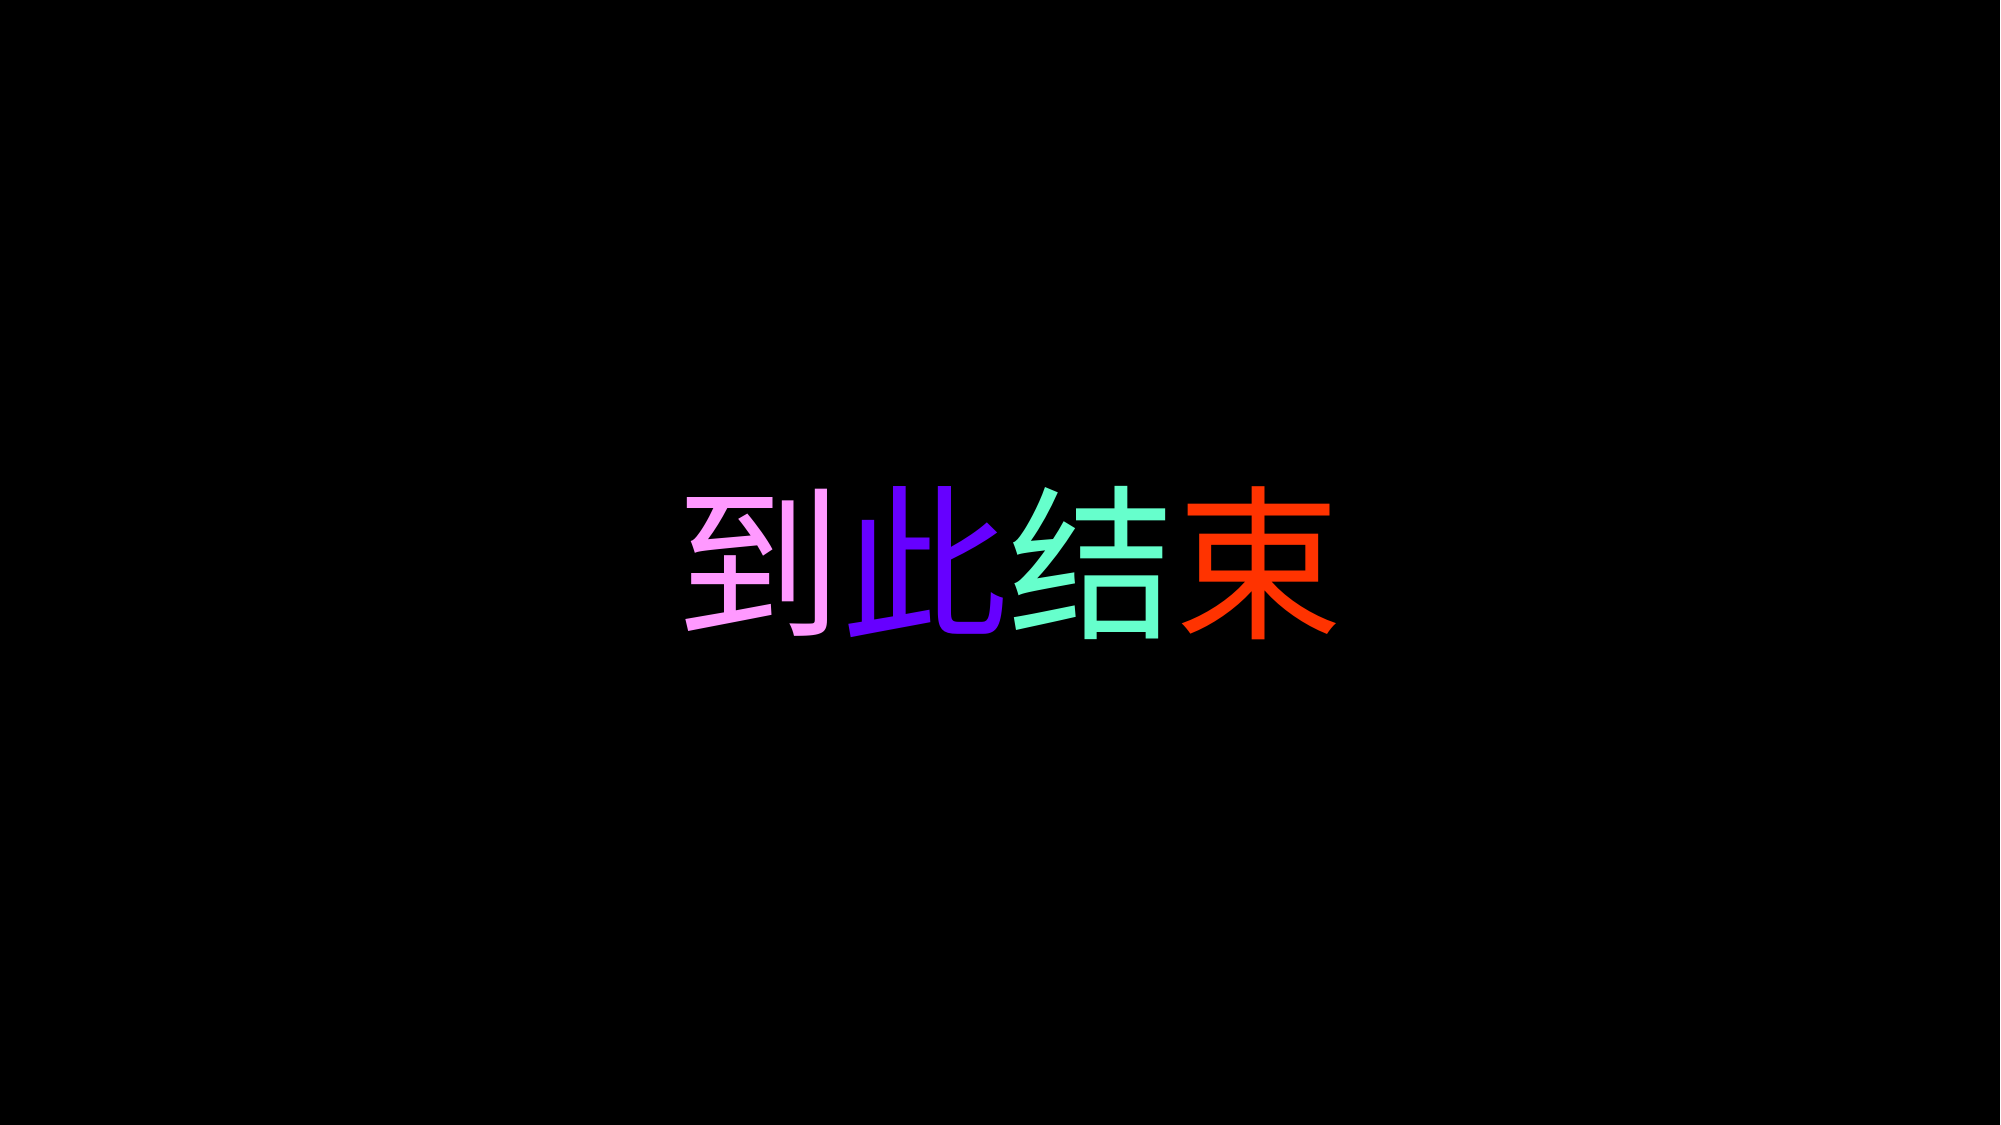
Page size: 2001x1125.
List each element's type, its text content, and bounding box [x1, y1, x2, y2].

text_box 到此结束 [360, 452, 1657, 668]
